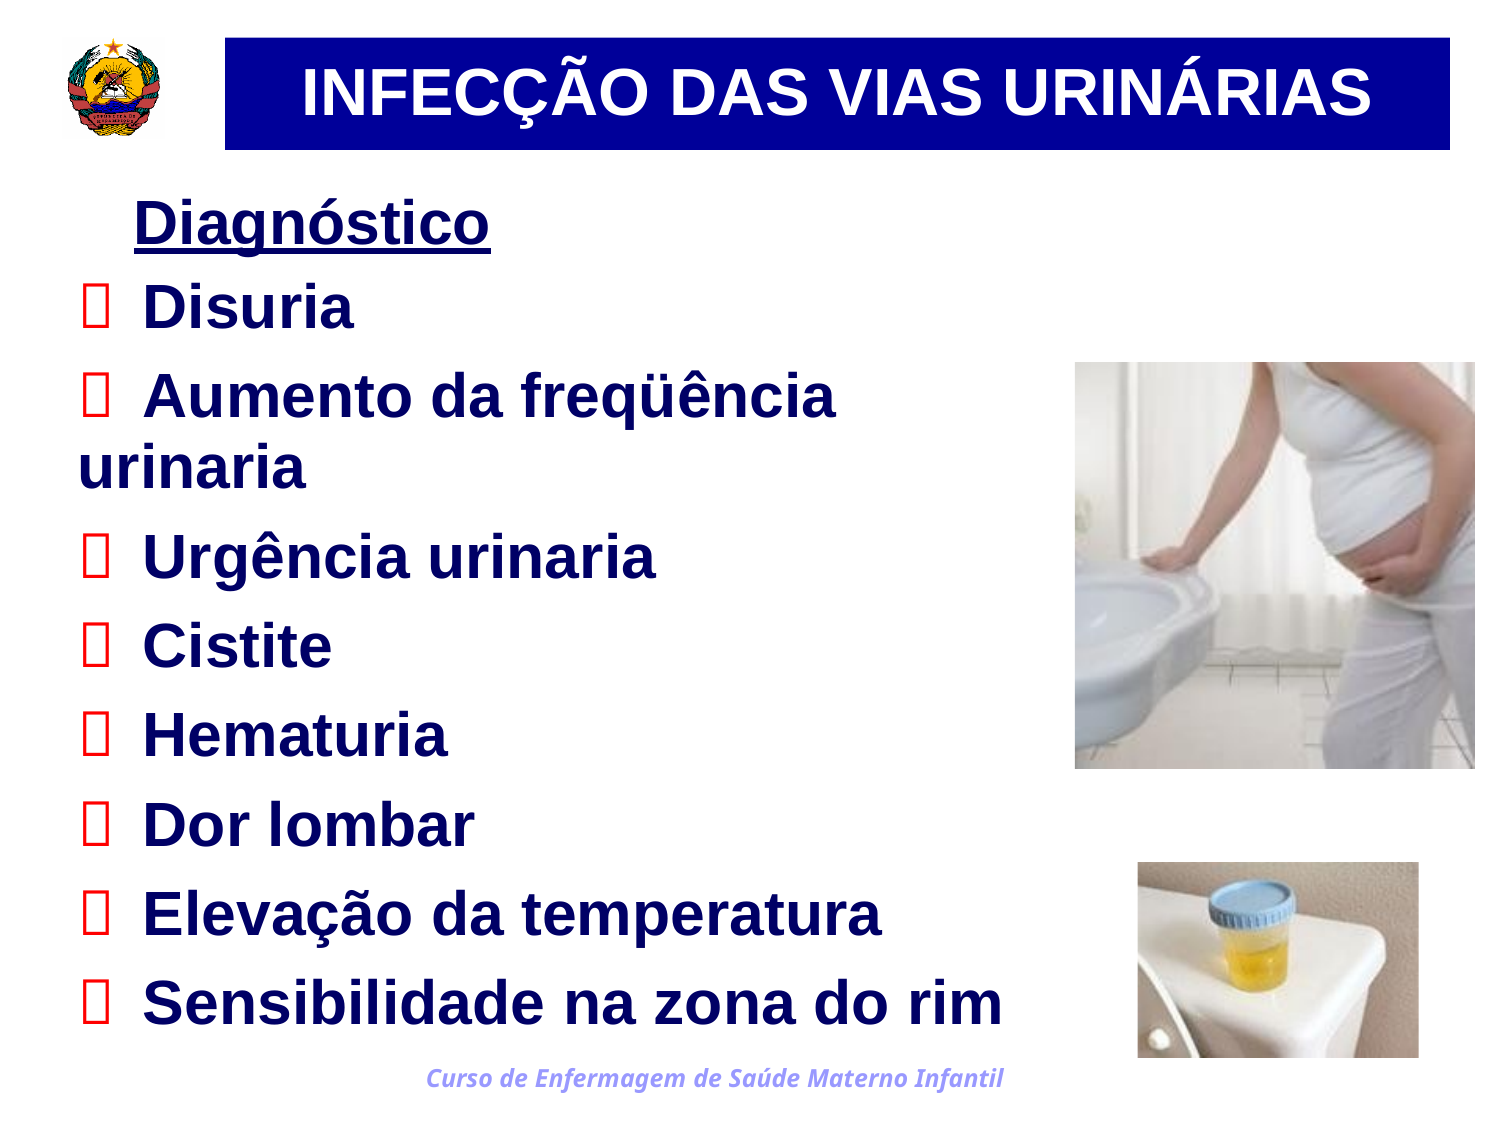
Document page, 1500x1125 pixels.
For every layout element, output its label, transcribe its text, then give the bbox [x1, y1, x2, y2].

text_box Diagnóstico  Disuria  Aumento da freqüência urinaria  Urgência urinaria  Cistite  Hematuria  Dor lombar  Elevação da temperatura  Sensibilidade na zona do rim [75, 190, 1087, 978]
text_box INFECÇÃO DAS VIAS URINÁRIAS [225, 37, 1450, 150]
text_box [62, 37, 165, 139]
text_box Curso de Enfermagem de Saúde Materno Infantil [423, 1064, 1118, 1094]
text_box [1137, 862, 1419, 1058]
text_box [1087, 362, 1475, 769]
